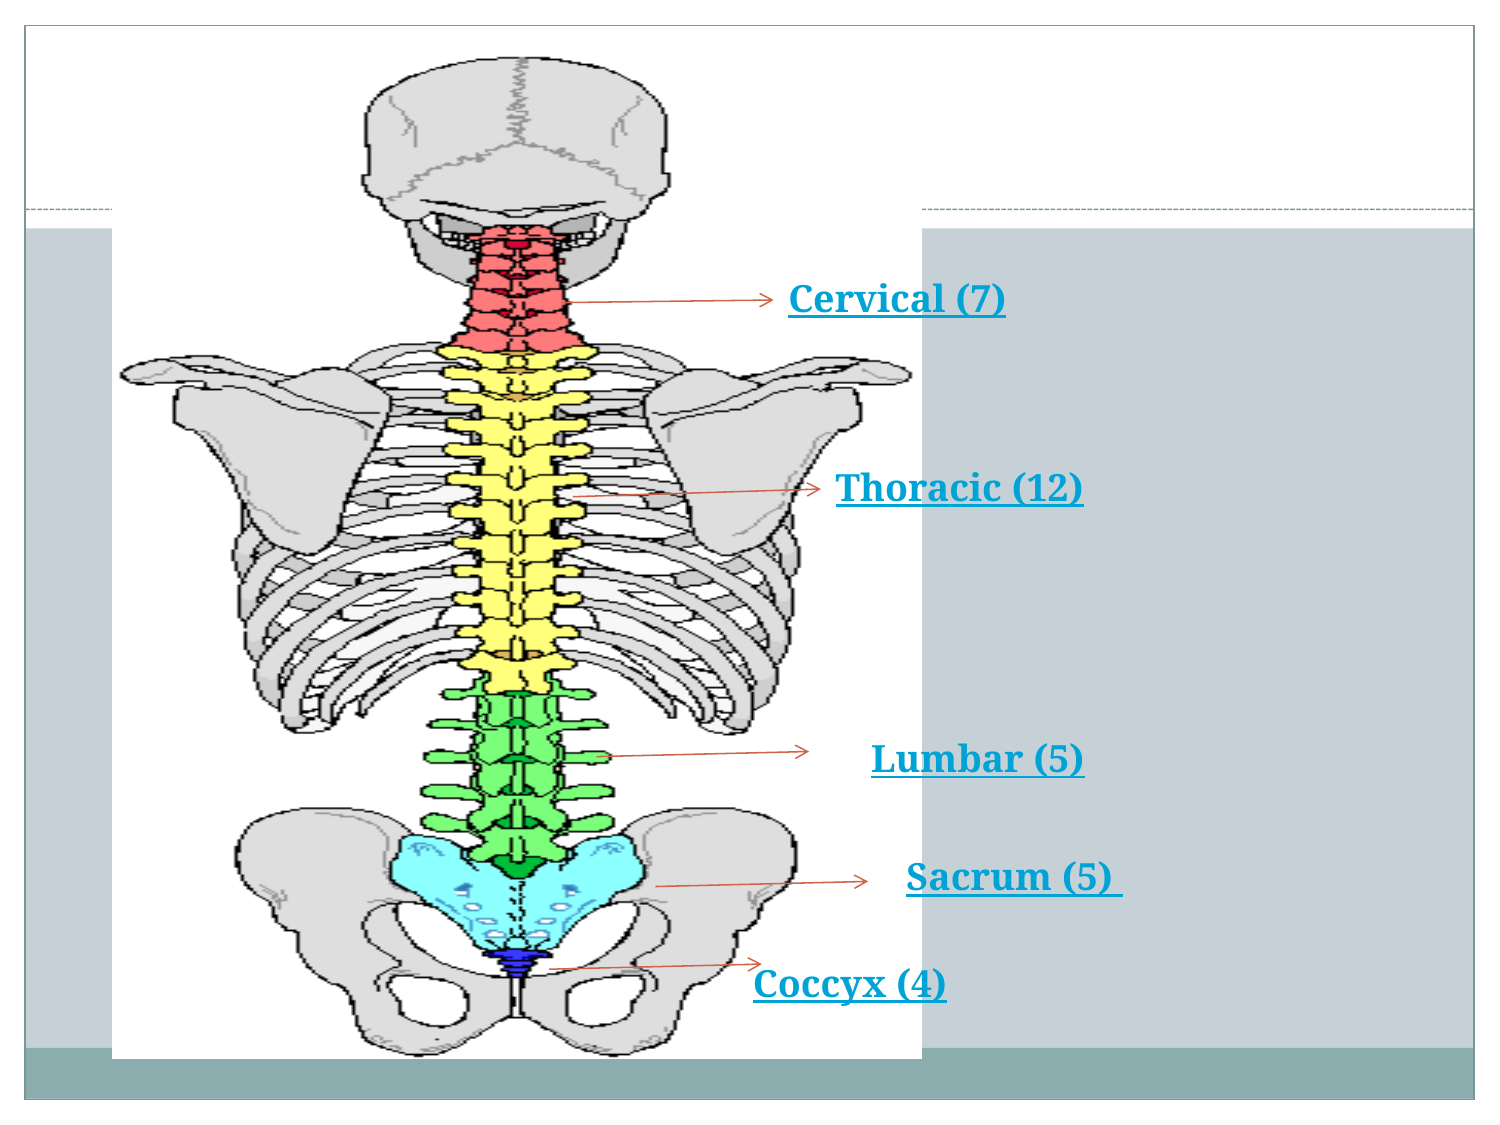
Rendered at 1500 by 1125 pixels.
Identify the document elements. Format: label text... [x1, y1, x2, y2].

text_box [655, 881, 869, 887]
text_box Thoracic (12) [928, 456, 1211, 522]
text_box Cervical (7) [928, 267, 1164, 333]
text_box Sacrum (5) [928, 845, 1282, 912]
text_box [572, 486, 822, 497]
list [111, 54, 922, 1059]
text_box Lumbar (5) [928, 727, 1247, 794]
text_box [596, 751, 810, 757]
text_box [560, 297, 774, 303]
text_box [548, 963, 762, 970]
text_box Coccyx (4) [928, 952, 1128, 1018]
